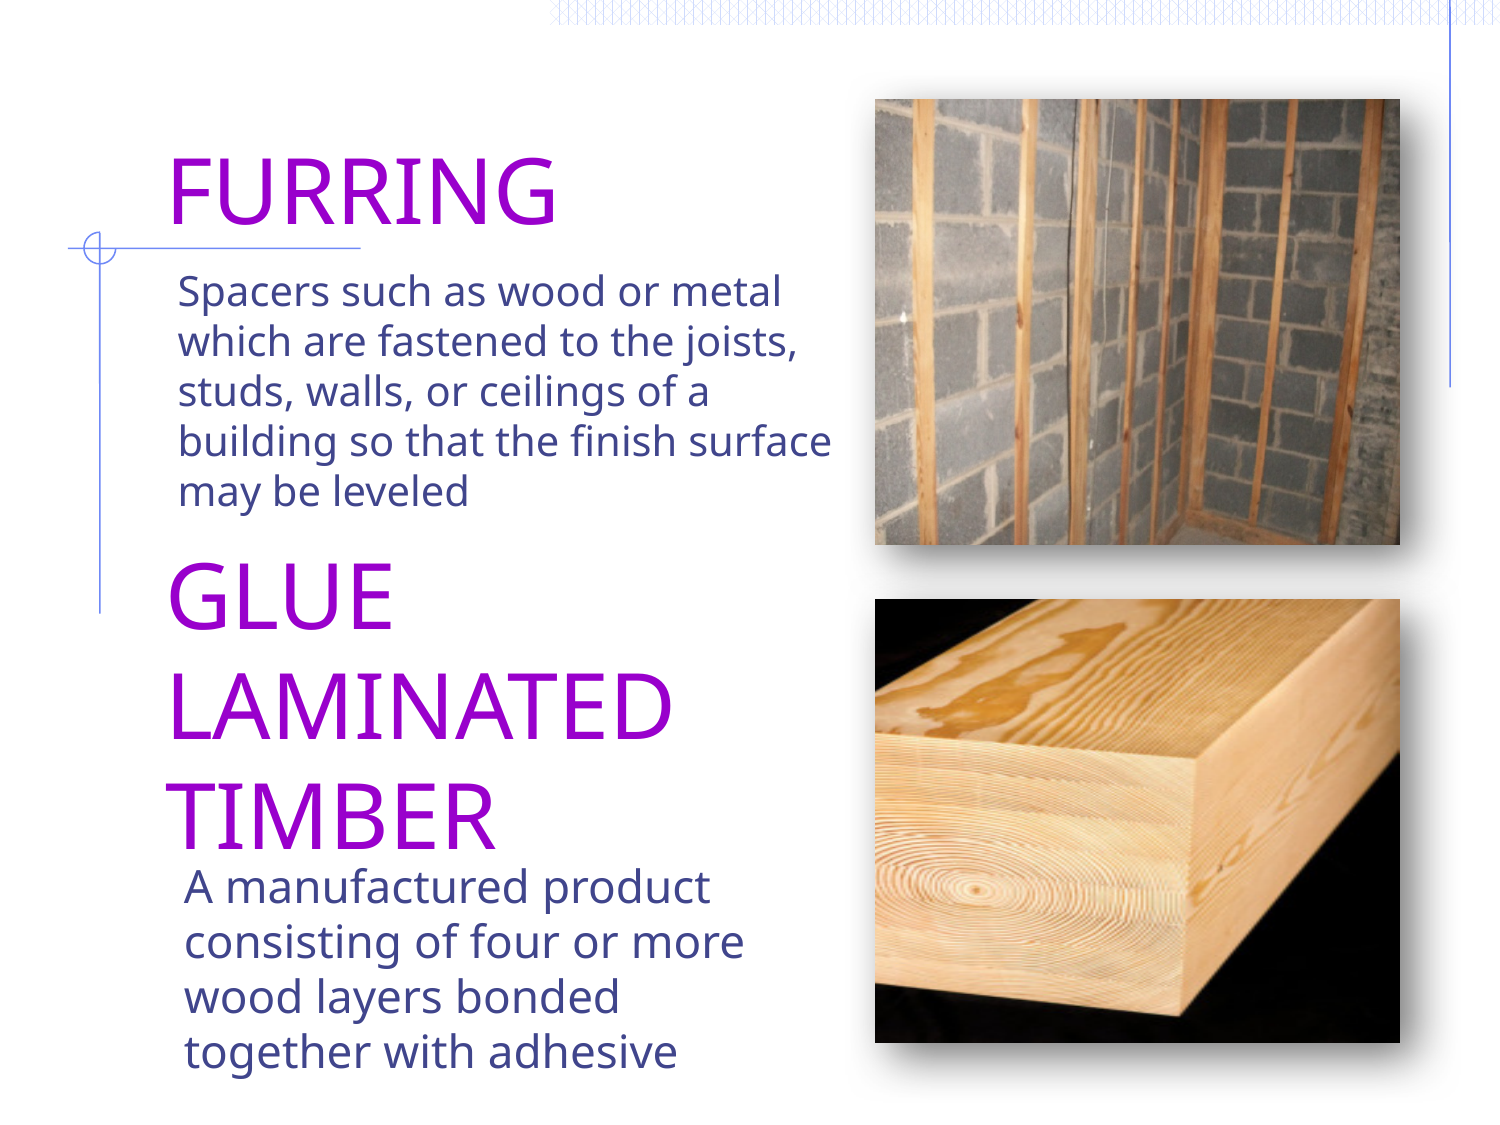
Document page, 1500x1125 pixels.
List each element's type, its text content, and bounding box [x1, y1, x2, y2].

picture [874, 599, 1401, 1043]
list Spacers such as wood or metal which are fastened to the joists, studs, walls, or ceilings of a building so that the finish surface may be leveled [162, 256, 862, 557]
picture [874, 99, 1401, 545]
list GLUE LAMINATED TIMBER [150, 620, 825, 876]
list A manufactured product consisting of four or more wood layers bonded together with adhesive [168, 849, 794, 1125]
list FURRING [150, 99, 870, 250]
